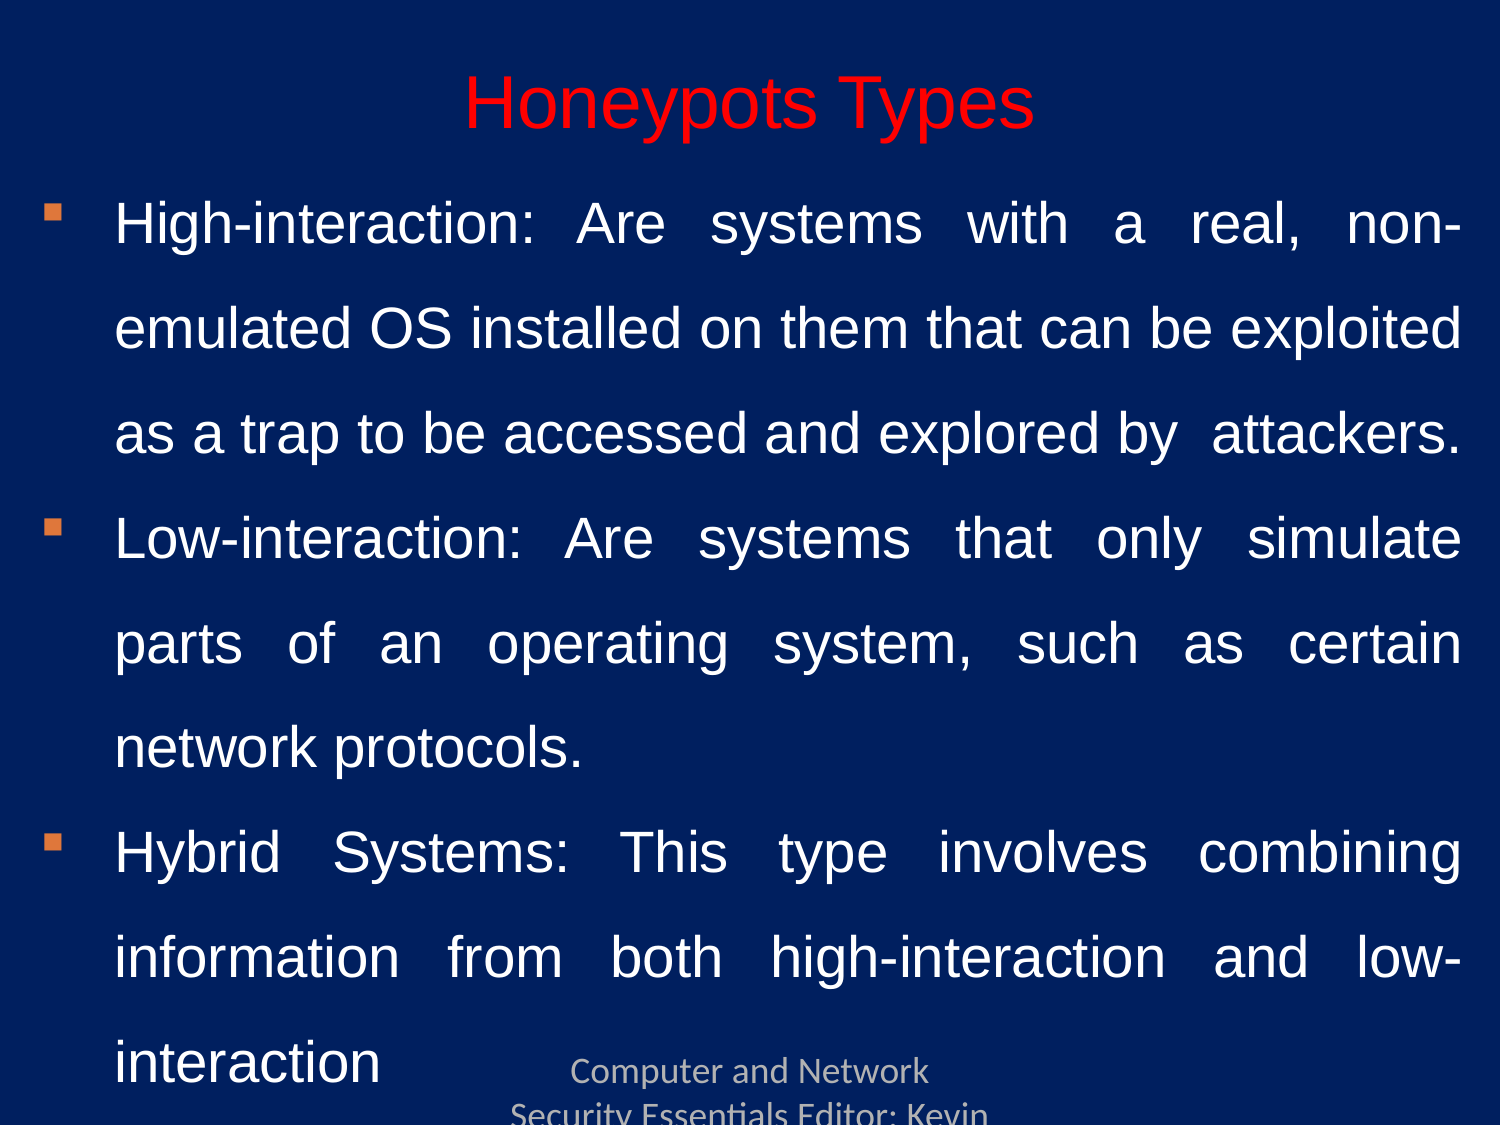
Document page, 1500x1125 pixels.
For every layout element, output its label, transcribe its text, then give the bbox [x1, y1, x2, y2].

footer Computer and Network Security Essentials Editor: Kevin Daimi Associate Editors: Guillermo Francia, Levent Ertaul, Luis H. Encinas, Eman El-Sheikh Published by Springer [510, 1046, 990, 1103]
title Honeypots Types [44, 53, 1456, 145]
list High-interaction: Are systems with a real, non-emulated OS installed on them that can be exploited as a trap to be accessed and explored by attackers. Low-interaction: Are systems that only simulate parts of an operating system, such as certain network protocols. Hybrid Systems: This type involves combining information from both high-interaction and low-interaction [37, 149, 1463, 1092]
